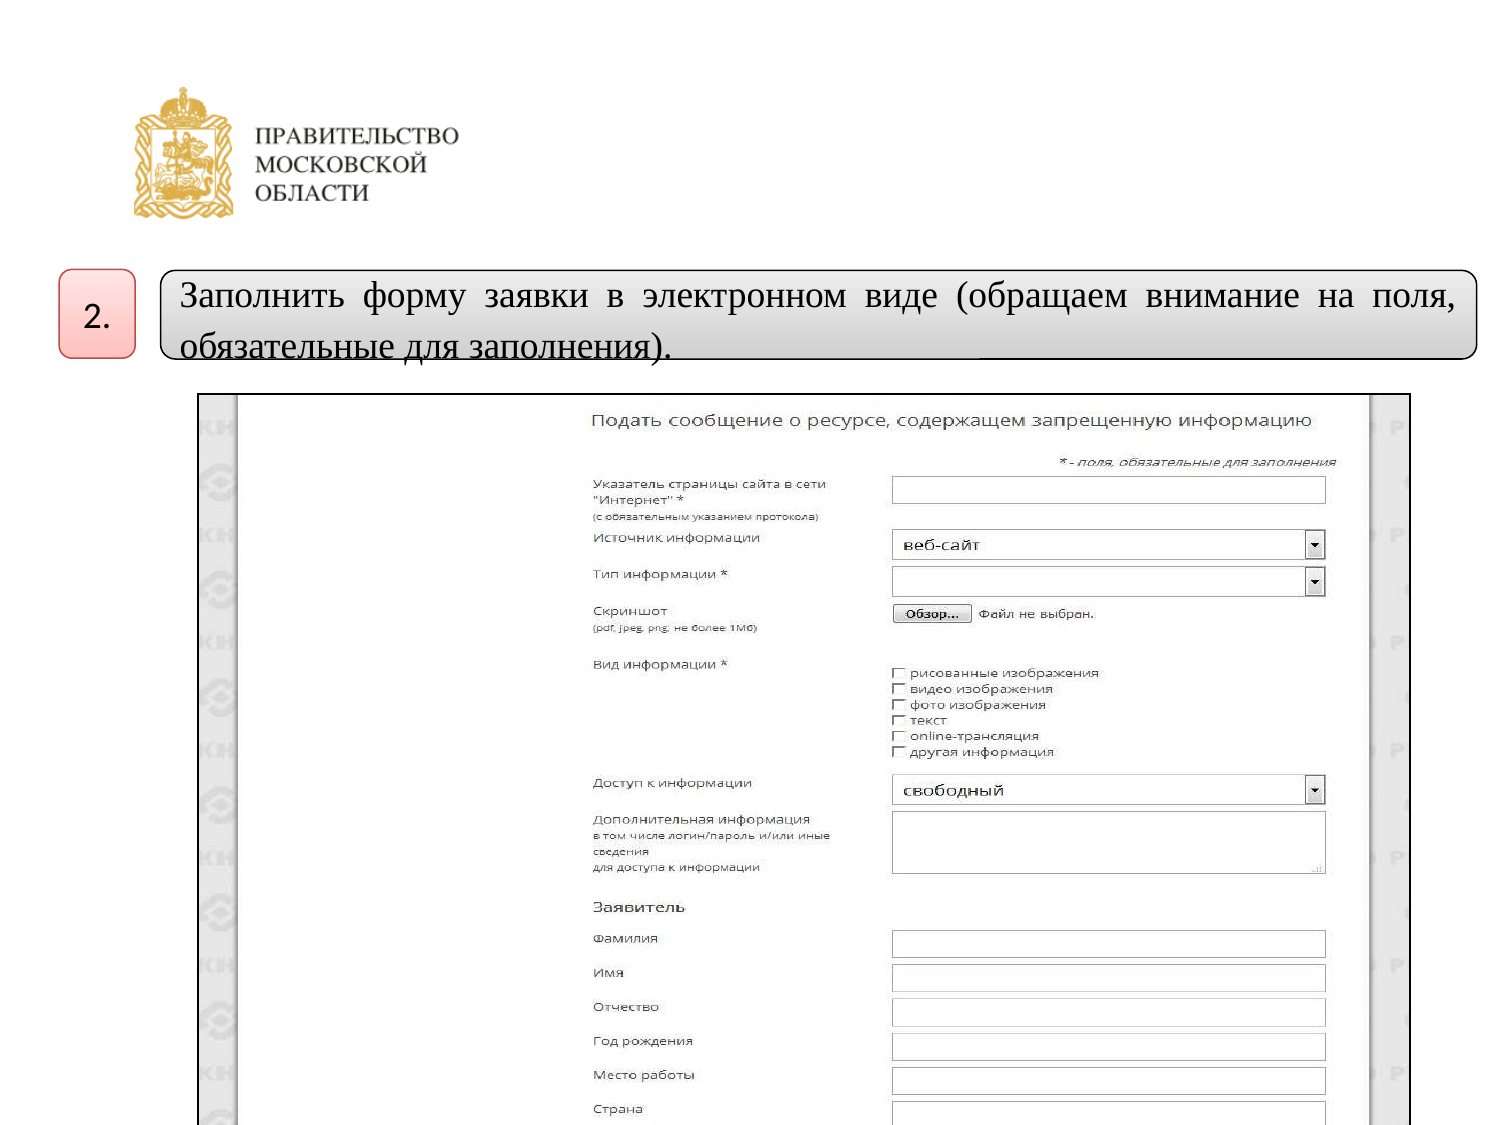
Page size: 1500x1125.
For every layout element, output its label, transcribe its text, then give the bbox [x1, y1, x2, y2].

text_box 2. [59, 273, 136, 359]
picture [41, 39, 521, 265]
picture [198, 394, 1410, 1125]
text_box Заполнить форму заявки в электронном виде (обращаем внимание на поля, обязательные для заполнения). [160, 270, 1477, 360]
